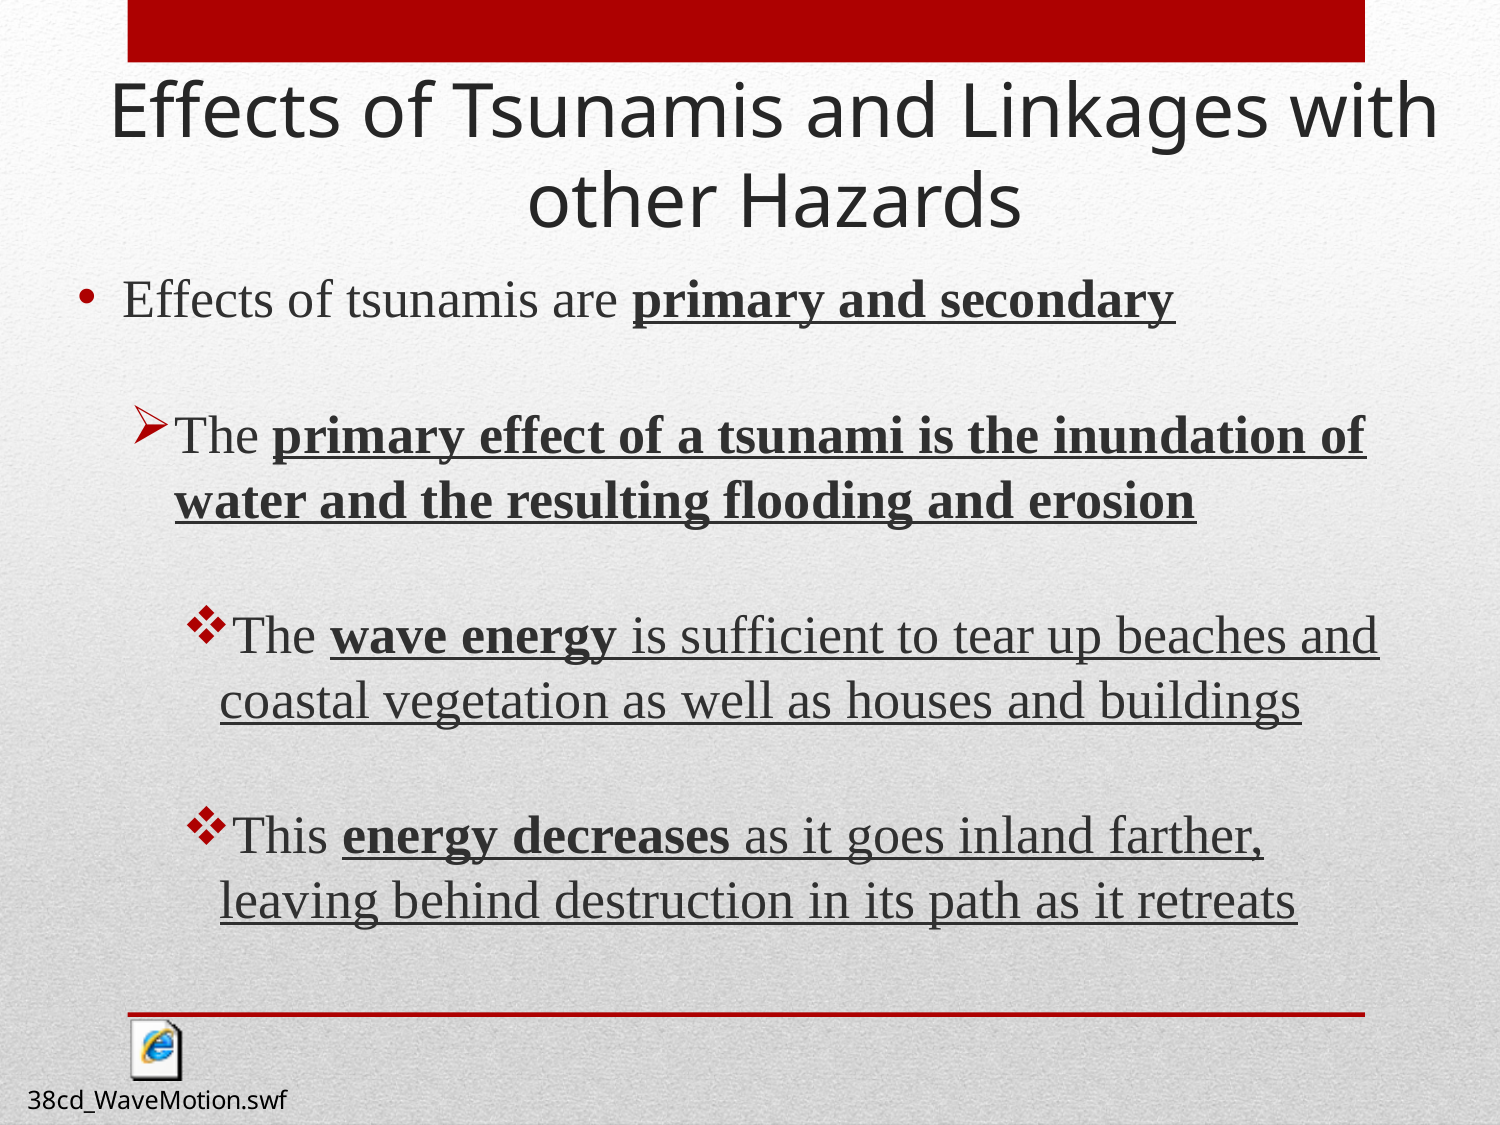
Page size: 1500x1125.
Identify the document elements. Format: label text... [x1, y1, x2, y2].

list Effects of tsunamis are primary and secondary The primary effect of a tsunami is the inundation of water and the resulting flooding and erosion The wave energy is sufficient to tear up beaches and coastal vegetation as well as houses and buildings This energy decreases as it goes inland farther, leaving behind destruction in its path as it retreats [62, 250, 1438, 994]
title Effects of Tsunamis and Linkages with other Hazards [24, 50, 1500, 250]
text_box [0, 1011, 314, 1125]
